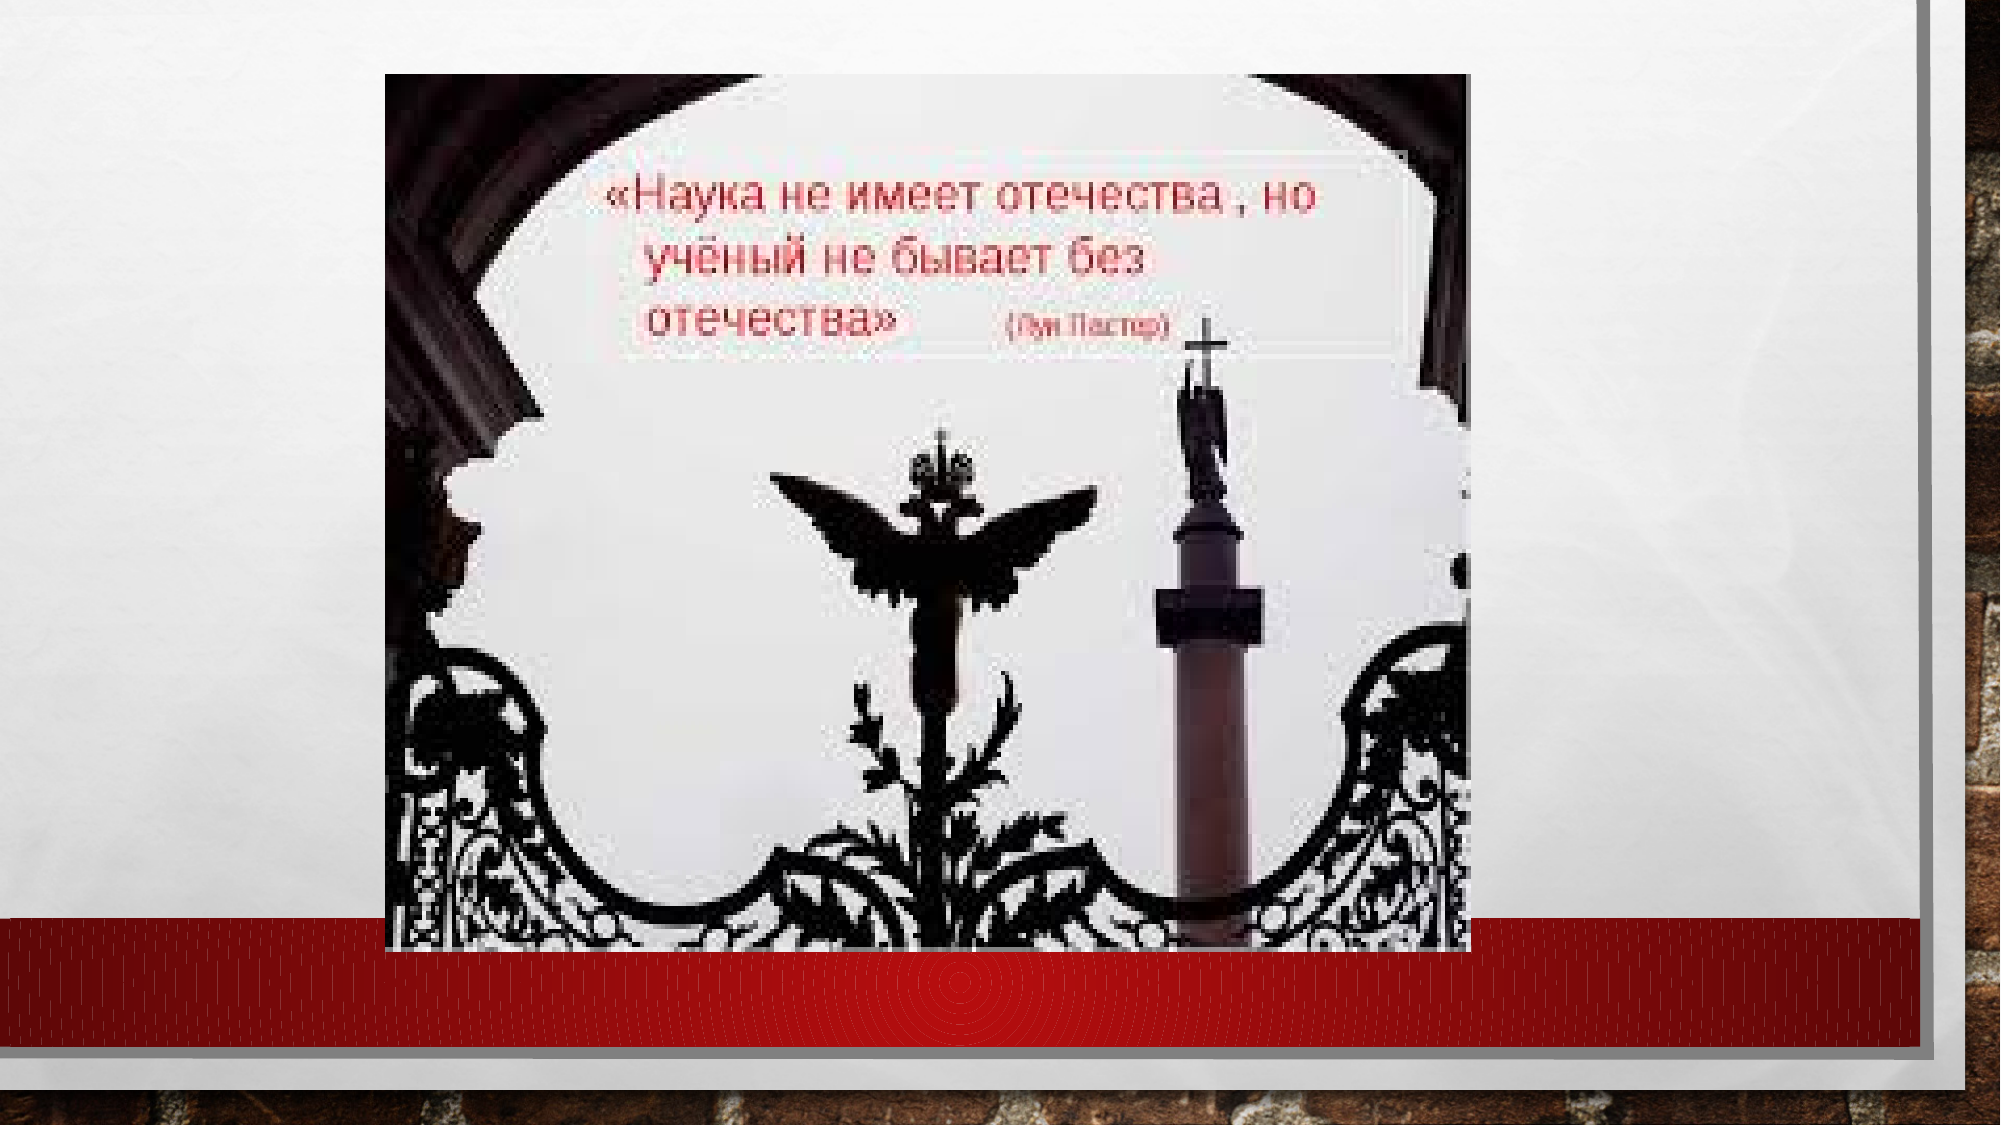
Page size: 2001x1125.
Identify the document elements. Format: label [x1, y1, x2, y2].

list [384, 74, 1471, 952]
picture [0, 0, 2000, 1125]
